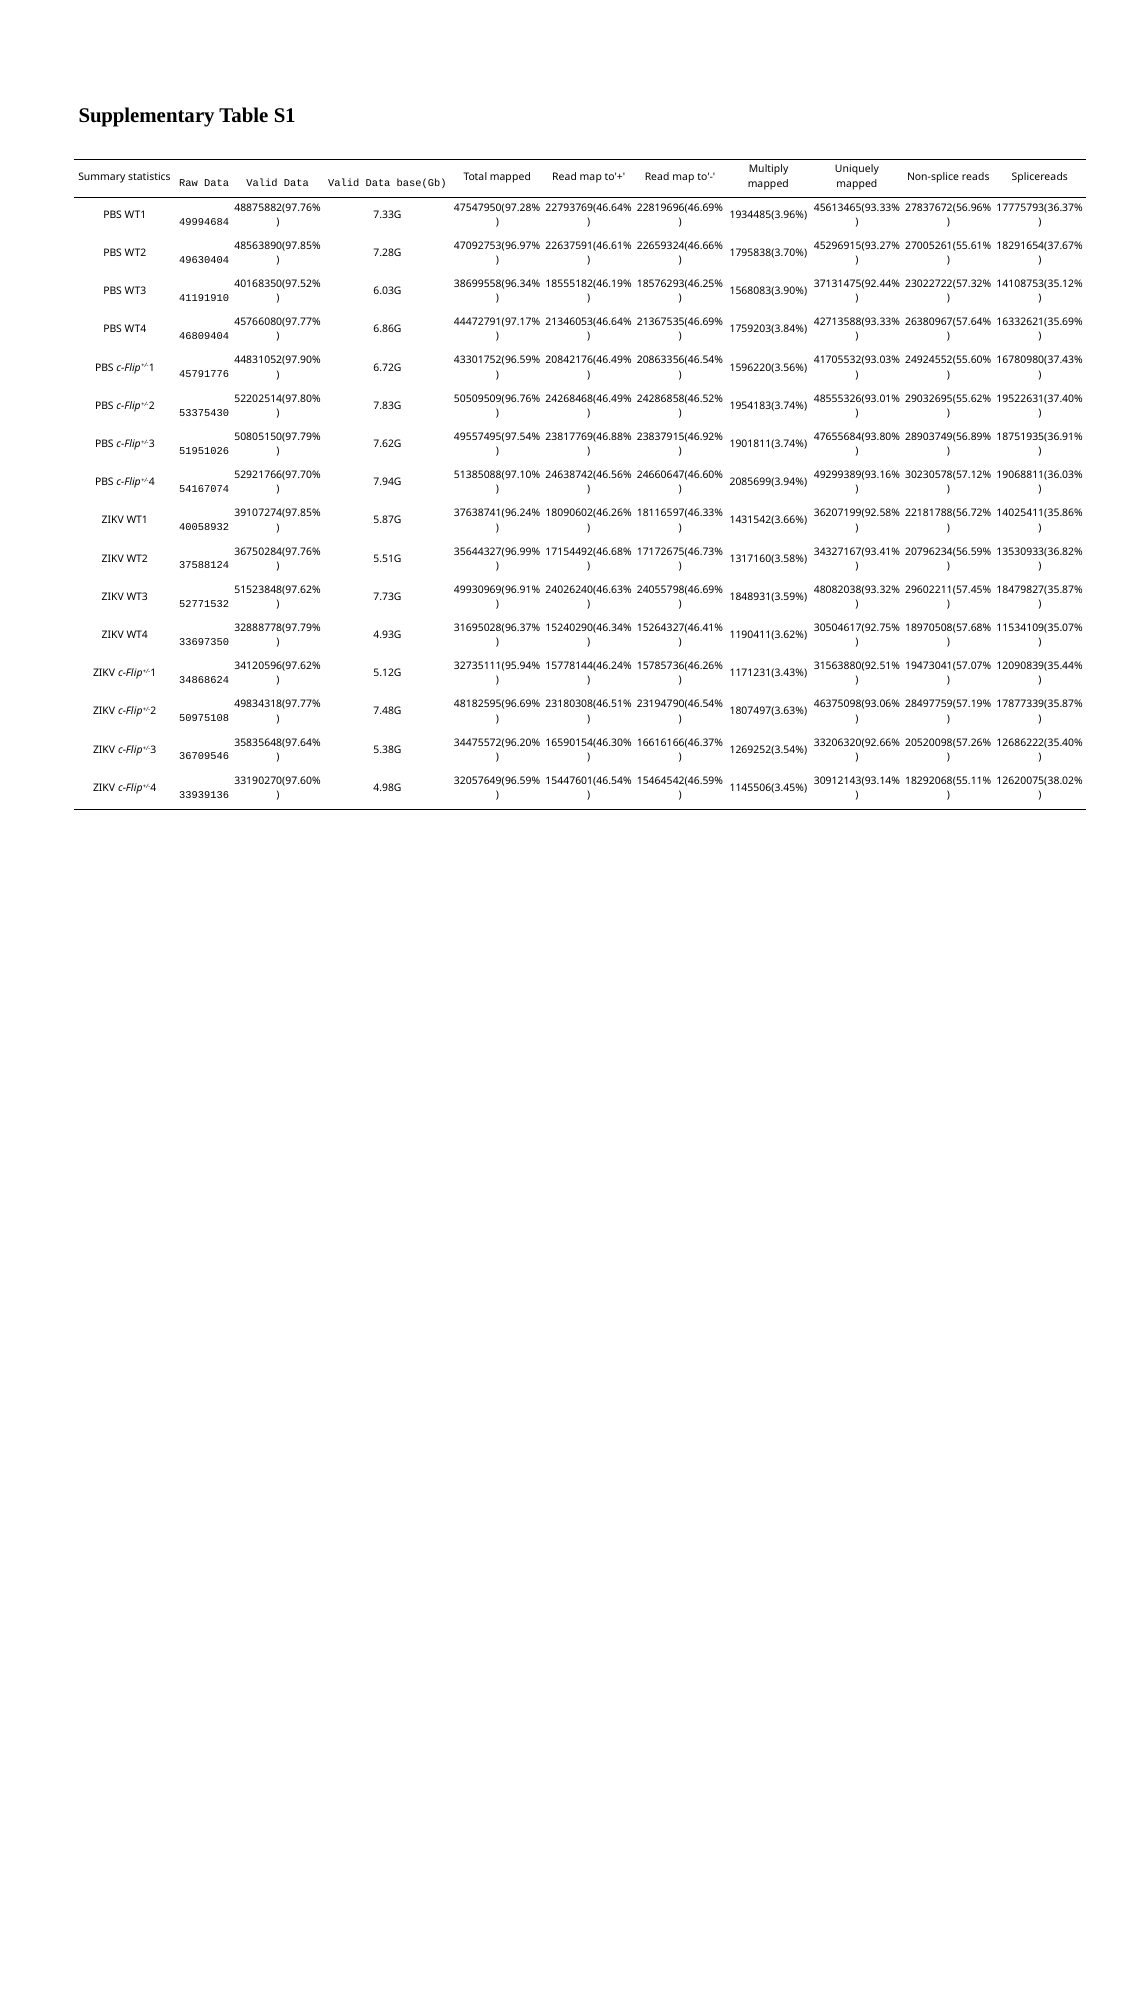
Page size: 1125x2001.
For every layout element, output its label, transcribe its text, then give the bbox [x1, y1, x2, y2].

table_cell PBS c-Flip+/-2 [74, 389, 176, 427]
table_cell ZIKV c-Flip+/-4 [74, 771, 176, 809]
table_cell 16616166(46.37%) [634, 733, 726, 771]
table_cell 49930969(96.91%) [452, 580, 543, 618]
table_cell 37131475(92.44%) [811, 274, 903, 312]
table_cell 34868624 [176, 656, 232, 694]
table_cell 1568083(3.90%) [726, 274, 811, 312]
table_cell 33939136 [176, 771, 232, 809]
table_cell 12620075(38.02%) [994, 771, 1086, 809]
table_cell ZIKV WT4 [74, 618, 176, 656]
table_cell 30504617(92.75%) [811, 618, 903, 656]
table_cell 17775793(36.37%) [994, 198, 1086, 236]
table_cell 40058932 [176, 503, 232, 542]
table_cell 27005261(55.61%) [903, 236, 994, 274]
table_cell ZIKV WT2 [74, 542, 176, 580]
table_cell 48875882(97.76%) [232, 198, 324, 236]
table_cell 35835648(97.64%) [232, 733, 324, 771]
table_cell 45766080(97.77%) [232, 312, 324, 350]
table_header Raw Data [176, 160, 232, 197]
table_cell 24286858(46.52%) [634, 389, 726, 427]
table_cell PBS c-Flip+/-3 [74, 427, 176, 465]
table_cell 18751935(36.91%) [994, 427, 1086, 465]
table_cell 46375098(93.06%) [811, 694, 903, 733]
table_cell PBS c-Flip+/-4 [74, 465, 176, 503]
table_cell 23817769(46.88%) [543, 427, 634, 465]
table_cell 47092753(96.97%) [452, 236, 543, 274]
table_cell 22819696(46.69%) [634, 198, 726, 236]
table_cell 37588124 [176, 542, 232, 580]
table_cell 5.12G [324, 656, 452, 694]
table_cell 1269252(3.54%) [726, 733, 811, 771]
table_cell 39107274(97.85%) [232, 503, 324, 542]
table_cell 18970508(57.68%) [903, 618, 994, 656]
table_cell 36207199(92.58%) [811, 503, 903, 542]
table_cell 14025411(35.86%) [994, 503, 1086, 542]
table_cell 13530933(36.82%) [994, 542, 1086, 580]
table_cell 49557495(97.54%) [452, 427, 543, 465]
table_cell 7.94G [324, 465, 452, 503]
table_cell 1807497(3.63%) [726, 694, 811, 733]
table_cell 34327167(93.41%) [811, 542, 903, 580]
table_cell 20520098(57.26%) [903, 733, 994, 771]
table_header Valid Data [232, 160, 324, 197]
table_cell 17877339(35.87%) [994, 694, 1086, 733]
table_cell ZIKV WT1 [74, 503, 176, 542]
table_cell 15778144(46.24%) [543, 656, 634, 694]
table_cell 35644327(96.99%) [452, 542, 543, 580]
table_cell 23022722(57.32%) [903, 274, 994, 312]
table_cell 31695028(96.37%) [452, 618, 543, 656]
table_cell 1171231(3.43%) [726, 656, 811, 694]
table_cell 24660647(46.60%) [634, 465, 726, 503]
table_cell 49299389(93.16%) [811, 465, 903, 503]
table_cell 51951026 [176, 427, 232, 465]
table_cell 34120596(97.62%) [232, 656, 324, 694]
table_cell 23194790(46.54%) [634, 694, 726, 733]
table_cell 17172675(46.73%) [634, 542, 726, 580]
table_cell 51523848(97.62%) [232, 580, 324, 618]
table_cell PBS WT1 [74, 198, 176, 236]
table_cell 1901811(3.74%) [726, 427, 811, 465]
table_header Total mapped [452, 160, 543, 197]
table_cell 5.87G [324, 503, 452, 542]
table_cell 49834318(97.77%) [232, 694, 324, 733]
table_cell 38699558(96.34%) [452, 274, 543, 312]
table_cell 30912143(93.14%) [811, 771, 903, 809]
table_cell ZIKV WT3 [74, 580, 176, 618]
table_cell 32888778(97.79%) [232, 618, 324, 656]
table_cell 52202514(97.80%) [232, 389, 324, 427]
table_header Multiply mapped [726, 160, 811, 197]
table_cell 28497759(57.19%) [903, 694, 994, 733]
table_cell 33206320(92.66%) [811, 733, 903, 771]
table_cell 49630404 [176, 236, 232, 274]
table_cell 44831052(97.90%) [232, 350, 324, 389]
table_cell 18116597(46.33%) [634, 503, 726, 542]
table_cell PBS WT3 [74, 274, 176, 312]
table_cell ZIKV c-Flip+/-2 [74, 694, 176, 733]
table_cell 12686222(35.40%) [994, 733, 1086, 771]
table_cell 50975108 [176, 694, 232, 733]
table_cell 28903749(56.89%) [903, 427, 994, 465]
table_cell 7.33G [324, 198, 452, 236]
table_header Splicereads [994, 160, 1086, 197]
table_cell 21367535(46.69%) [634, 312, 726, 350]
table_cell 22659324(46.66%) [634, 236, 726, 274]
table_cell 24026240(46.63%) [543, 580, 634, 618]
table_header Read map to'-' [634, 160, 726, 197]
table_cell 18291654(37.67%) [994, 236, 1086, 274]
table_cell 40168350(97.52%) [232, 274, 324, 312]
table_cell 15447601(46.54%) [543, 771, 634, 809]
table_cell 48182595(96.69%) [452, 694, 543, 733]
table_cell 1596220(3.56%) [726, 350, 811, 389]
table_header Valid Data base(Gb) [324, 160, 452, 197]
table_cell 29032695(55.62%) [903, 389, 994, 427]
table_cell 43301752(96.59%) [452, 350, 543, 389]
table_cell 17154492(46.68%) [543, 542, 634, 580]
table_cell 34475572(96.20%) [452, 733, 543, 771]
table_cell 32735111(95.94%) [452, 656, 543, 694]
table_cell 23180308(46.51%) [543, 694, 634, 733]
table_cell 51385088(97.10%) [452, 465, 543, 503]
table_cell 45791776 [176, 350, 232, 389]
table_cell 15464542(46.59%) [634, 771, 726, 809]
table_cell 16332621(35.69%) [994, 312, 1086, 350]
table_cell 47655684(93.80%) [811, 427, 903, 465]
table_cell 24055798(46.69%) [634, 580, 726, 618]
table_cell 22181788(56.72%) [903, 503, 994, 542]
table_cell 48555326(93.01%) [811, 389, 903, 427]
table_cell 15785736(46.26%) [634, 656, 726, 694]
table_header Summary statistics [74, 160, 176, 197]
table_cell 4.98G [324, 771, 452, 809]
table_cell 45613465(93.33%) [811, 198, 903, 236]
table_cell 26380967(57.64%) [903, 312, 994, 350]
table_cell 29602211(57.45%) [903, 580, 994, 618]
table_cell 22637591(46.61%) [543, 236, 634, 274]
table_cell 33190270(97.60%) [232, 771, 324, 809]
table_cell ZIKV c-Flip+/-3 [74, 733, 176, 771]
table_header Read map to'+' [543, 160, 634, 197]
table_cell 5.38G [324, 733, 452, 771]
table_cell 47547950(97.28%) [452, 198, 543, 236]
table_header Non-splice reads [903, 160, 994, 197]
table_cell PBS WT2 [74, 236, 176, 274]
table_cell 20863356(46.54%) [634, 350, 726, 389]
table_cell 6.03G [324, 274, 452, 312]
table_cell 53375430 [176, 389, 232, 427]
table_cell 41705532(93.03%) [811, 350, 903, 389]
table_cell 6.72G [324, 350, 452, 389]
table_cell 1954183(3.74%) [726, 389, 811, 427]
table_cell 18292068(55.11%) [903, 771, 994, 809]
table_cell 52771532 [176, 580, 232, 618]
table_cell 11534109(35.07%) [994, 618, 1086, 656]
table_cell 7.73G [324, 580, 452, 618]
table_cell 45296915(93.27%) [811, 236, 903, 274]
table_cell 18555182(46.19%) [543, 274, 634, 312]
table_cell 42713588(93.33%) [811, 312, 903, 350]
table_cell 7.62G [324, 427, 452, 465]
table_cell 2085699(3.94%) [726, 465, 811, 503]
table_cell 24924552(55.60%) [903, 350, 994, 389]
table_cell 15264327(46.41%) [634, 618, 726, 656]
table_cell 19473041(57.07%) [903, 656, 994, 694]
text_box Supplementary Table S1 [63, 94, 627, 135]
table_cell 24268468(46.49%) [543, 389, 634, 427]
table_cell 20842176(46.49%) [543, 350, 634, 389]
table_cell 4.93G [324, 618, 452, 656]
table_cell 21346053(46.64%) [543, 312, 634, 350]
table_cell 27837672(56.96%) [903, 198, 994, 236]
table_cell 24638742(46.56%) [543, 465, 634, 503]
table_cell 7.28G [324, 236, 452, 274]
table_cell 7.83G [324, 389, 452, 427]
table_cell 18479827(35.87%) [994, 580, 1086, 618]
table_cell 12090839(35.44%) [994, 656, 1086, 694]
table_cell 6.86G [324, 312, 452, 350]
table_header Uniquely mapped [811, 160, 903, 197]
table_cell 48563890(97.85%) [232, 236, 324, 274]
table_cell 19522631(37.40%) [994, 389, 1086, 427]
table_cell 36750284(97.76%) [232, 542, 324, 580]
table_cell 50509509(96.76%) [452, 389, 543, 427]
table_cell 18576293(46.25%) [634, 274, 726, 312]
table_cell 33697350 [176, 618, 232, 656]
table_cell ZIKV c-Flip+/-1 [74, 656, 176, 694]
table_cell 32057649(96.59%) [452, 771, 543, 809]
table_cell 7.48G [324, 694, 452, 733]
table_cell 52921766(97.70%) [232, 465, 324, 503]
table_cell 49994684 [176, 198, 232, 236]
table_cell PBS WT4 [74, 312, 176, 350]
table_cell 30230578(57.12%) [903, 465, 994, 503]
table_cell 1759203(3.84%) [726, 312, 811, 350]
table_cell 19068811(36.03%) [994, 465, 1086, 503]
table_cell 31563880(92.51%) [811, 656, 903, 694]
table_cell 36709546 [176, 733, 232, 771]
table_cell 44472791(97.17%) [452, 312, 543, 350]
table_cell 37638741(96.24%) [452, 503, 543, 542]
table_cell PBS c-Flip+/-1 [74, 350, 176, 389]
table_cell 14108753(35.12%) [994, 274, 1086, 312]
table_cell 16590154(46.30%) [543, 733, 634, 771]
table_cell 20796234(56.59%) [903, 542, 994, 580]
table_cell 1795838(3.70%) [726, 236, 811, 274]
table_cell 1317160(3.58%) [726, 542, 811, 580]
table_cell 1848931(3.59%) [726, 580, 811, 618]
table_cell 22793769(46.64%) [543, 198, 634, 236]
table_cell 23837915(46.92%) [634, 427, 726, 465]
table_cell 1431542(3.66%) [726, 503, 811, 542]
table_cell 1934485(3.96%) [726, 198, 811, 236]
table_cell 46809404 [176, 312, 232, 350]
table_cell 54167074 [176, 465, 232, 503]
table_cell 50805150(97.79%) [232, 427, 324, 465]
table_cell 1190411(3.62%) [726, 618, 811, 656]
table_cell 1145506(3.45%) [726, 771, 811, 809]
table_cell 16780980(37.43%) [994, 350, 1086, 389]
table_cell 15240290(46.34%) [543, 618, 634, 656]
table_cell 48082038(93.32%) [811, 580, 903, 618]
table_cell 18090602(46.26%) [543, 503, 634, 542]
table_cell 5.51G [324, 542, 452, 580]
table_cell 41191910 [176, 274, 232, 312]
